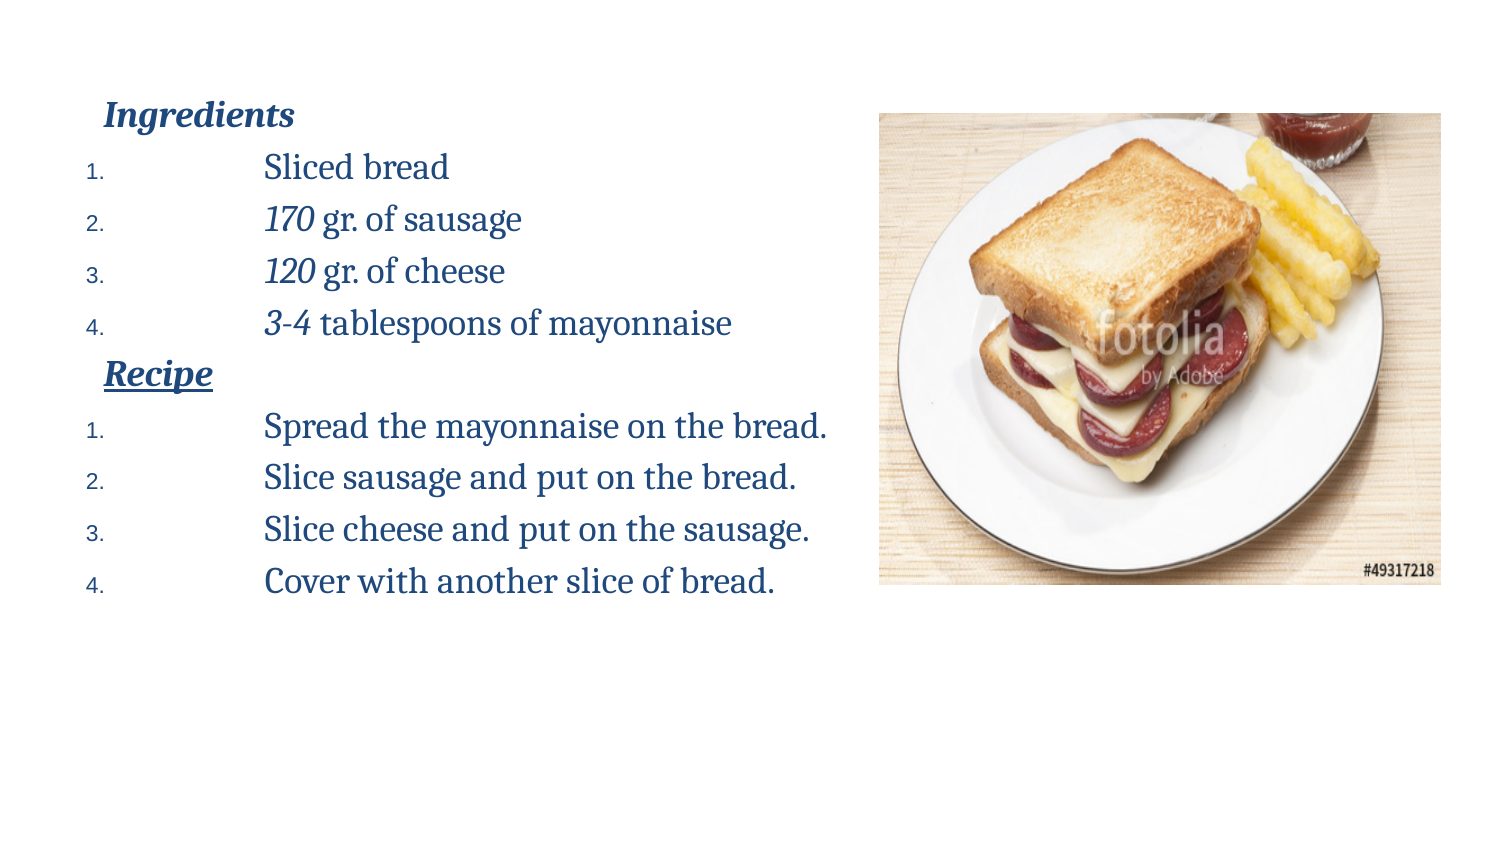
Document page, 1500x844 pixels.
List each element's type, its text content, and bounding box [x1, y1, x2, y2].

text_box Ingredients 1. Sliced bread 2. 170 gr. of sausage 3. 120 gr. of cheese 4. 3-4 tablespoons of mayonnaise Recipe 1. Spread the mayonnaise on the bread. 2. Slice sausage and put on the bread. 3. Slice cheese and put on the sausage. 4. Cover with another slice of bread. [70, 68, 1441, 777]
picture [879, 113, 1441, 585]
